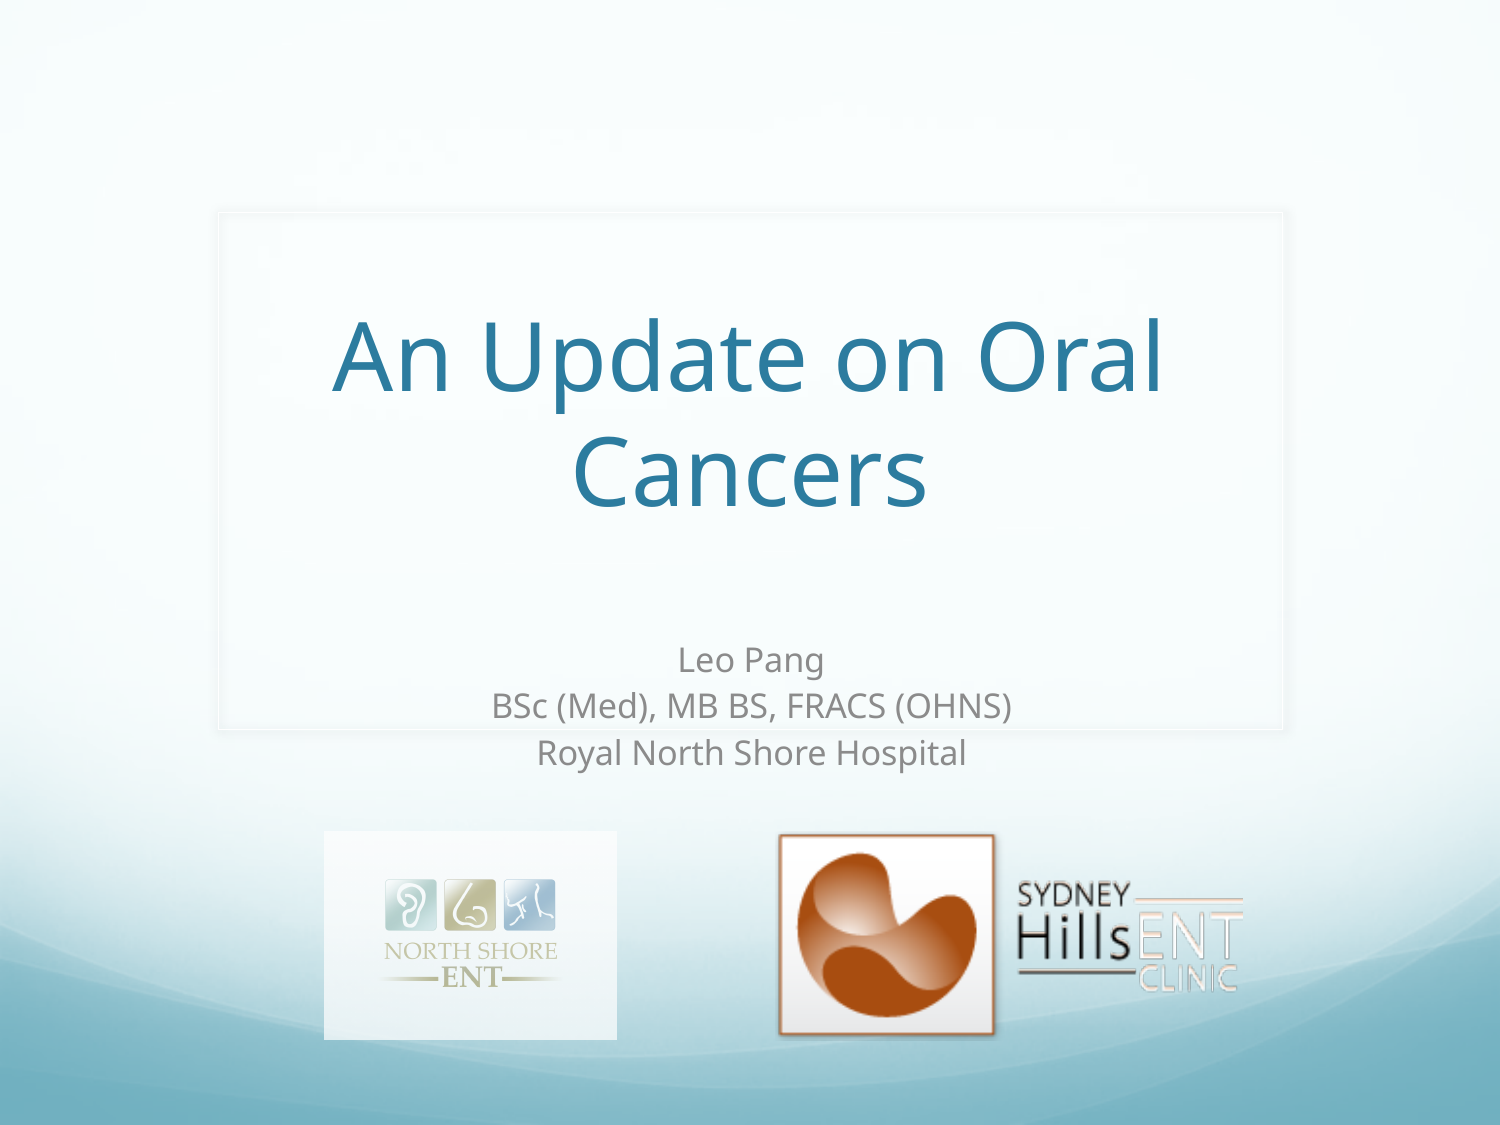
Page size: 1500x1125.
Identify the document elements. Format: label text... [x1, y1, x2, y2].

picture [775, 830, 1243, 1041]
picture [323, 830, 617, 1041]
subtitle Leo Pang BSc (Med), MB BS, FRACS (OHNS) Royal North Shore Hospital [218, 630, 1285, 781]
title An Update on Oral Cancers [217, 249, 1283, 533]
